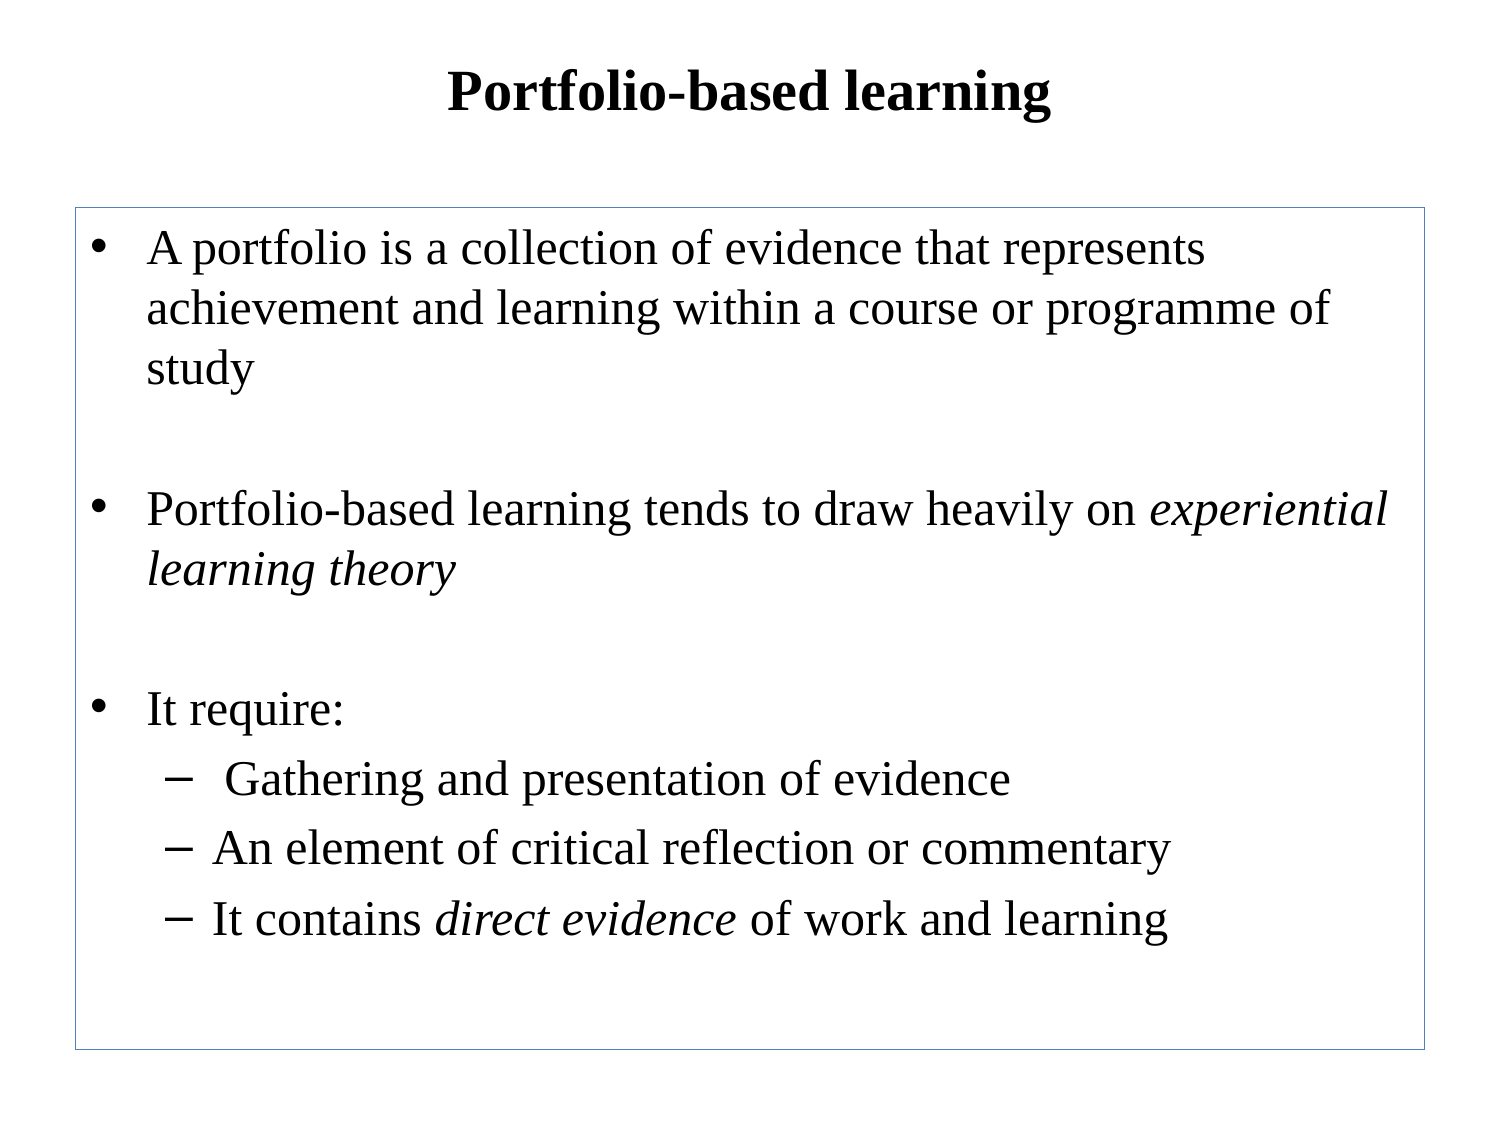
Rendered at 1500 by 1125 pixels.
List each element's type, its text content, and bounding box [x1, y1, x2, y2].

title Portfolio-based learning [75, 45, 1425, 200]
list A portfolio is a collection of evidence that represents achievement and learning within a course or programme of study Portfolio-based learning tends to draw heavily on experiential learning theory It require: Gathering and presentation of evidence An element of critical reflection or commentary It contains direct evidence of work and learning [75, 207, 1425, 1050]
